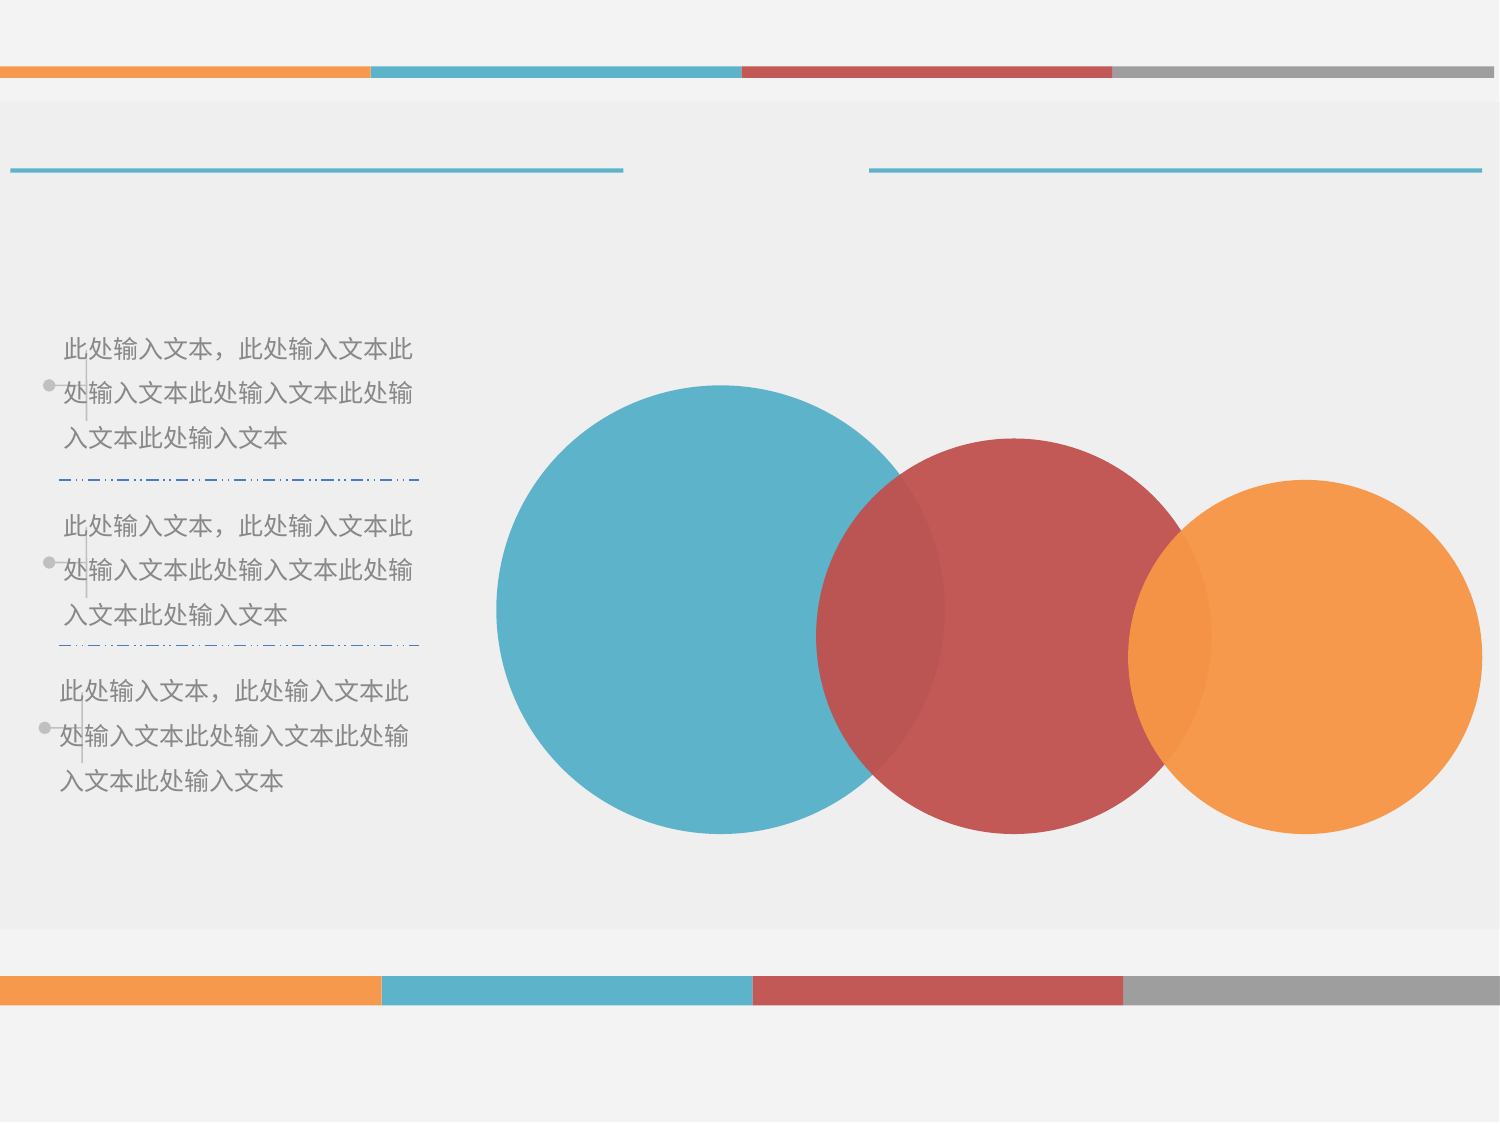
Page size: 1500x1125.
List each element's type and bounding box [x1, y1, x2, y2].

text_box [0, 974, 380, 1007]
text_box [867, 166, 1484, 175]
text_box [740, 64, 1110, 80]
text_box [1121, 974, 1500, 1007]
text_box [369, 64, 740, 80]
text_box [1126, 477, 1485, 837]
text_box [0, 64, 369, 80]
text_box [8, 166, 625, 175]
text_box [48, 526, 444, 599]
text_box [1110, 64, 1496, 80]
text_box [48, 349, 444, 422]
text_box [44, 692, 439, 764]
text_box [380, 974, 751, 1007]
text_box [813, 436, 1181, 837]
text_box [494, 383, 900, 837]
text_box [751, 974, 1121, 1007]
